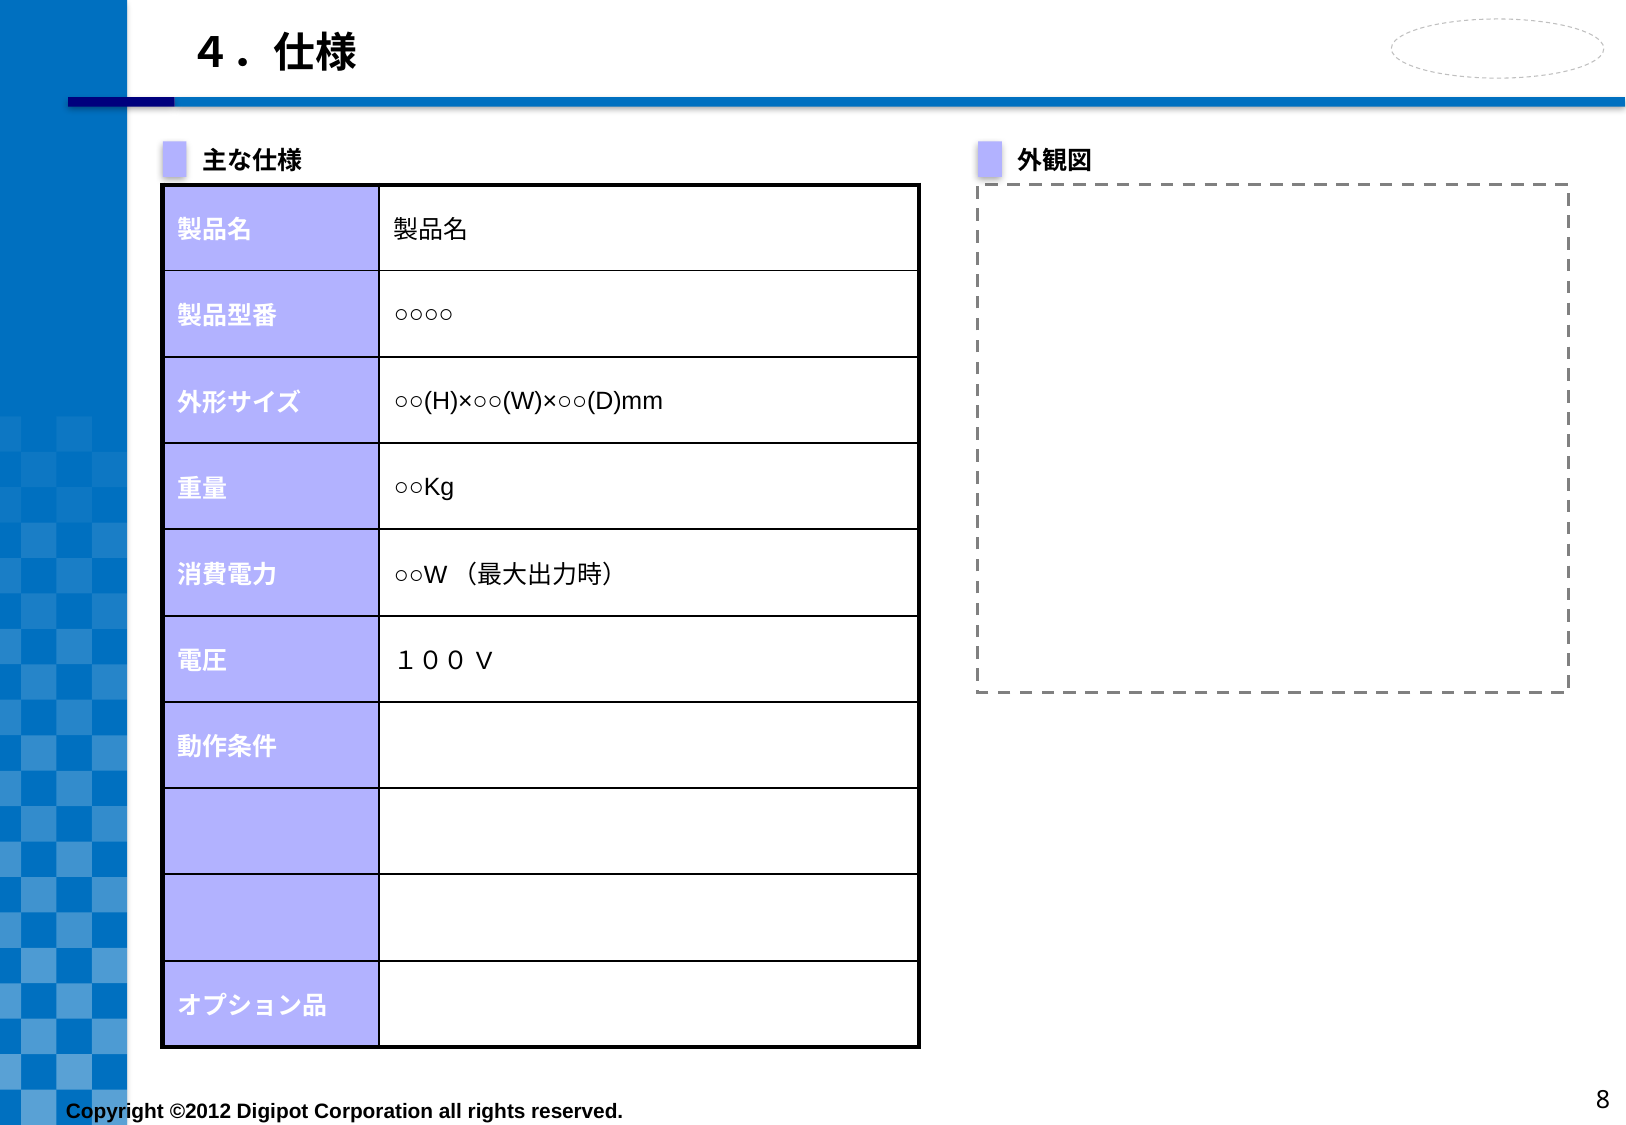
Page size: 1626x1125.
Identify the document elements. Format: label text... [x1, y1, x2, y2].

table_cell [165, 875, 378, 960]
table_cell 電圧 [165, 617, 378, 701]
slide_number 8 [1521, 1050, 1625, 1125]
text_box [977, 184, 1569, 693]
table_cell [380, 962, 917, 1045]
table_cell １００V [380, 617, 917, 701]
table_cell オプション品 [165, 962, 378, 1045]
table_cell [165, 789, 378, 873]
text_box 主な仕様 [187, 137, 342, 182]
table_cell 重量 [165, 444, 378, 528]
text_box [162, 141, 187, 177]
table_cell 消費電力 [165, 530, 378, 615]
table_cell [380, 703, 917, 787]
table_cell [380, 875, 917, 960]
text_box [978, 141, 1002, 177]
title ４．仕様 [174, 0, 1368, 102]
table_header 製品名 [380, 187, 917, 270]
table_header 製品名 [165, 187, 378, 270]
table_cell 製品型番 [165, 271, 378, 356]
table_cell ○○○○ [380, 271, 917, 356]
table_cell [380, 789, 917, 873]
table_cell ○○Kg [380, 444, 917, 528]
text_box 外観図 [1002, 137, 1133, 182]
table_cell ○○(H)×○○(W)×○○(D)mm [380, 358, 917, 442]
table_cell ○○W（最大出力時） [380, 530, 917, 615]
table_cell 動作条件 [165, 703, 378, 787]
table_cell 外形サイズ [165, 358, 378, 442]
